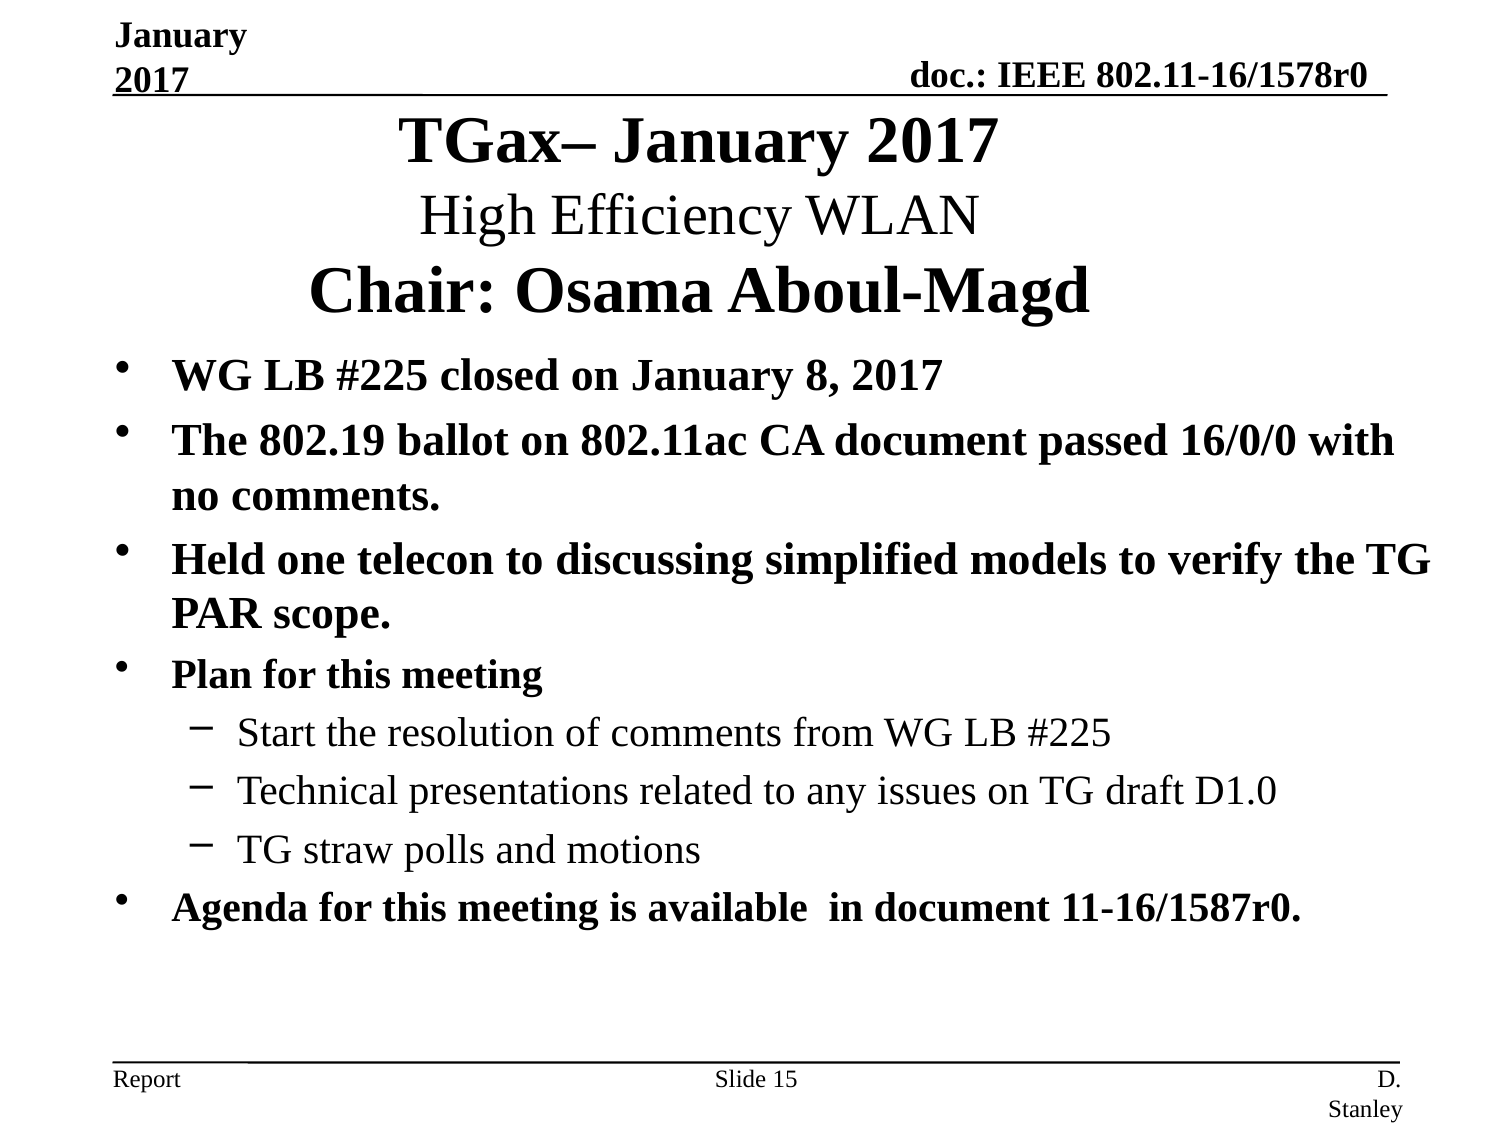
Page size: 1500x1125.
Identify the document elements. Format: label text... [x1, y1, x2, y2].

list WG LB #225 closed on January 8, 2017 The 802.19 ballot on 802.11ac CA document passed 16/0/0 with no comments. Held one telecon to discussing simplified models to verify the TG PAR scope. Plan for this meeting Start the resolution of comments from WG LB #225 Technical presentations related to any issues on TG draft D1.0 TG straw polls and motions Agenda for this meeting is available in document 11-16/1587r0. [99, 337, 1463, 1113]
title TGax– January 2017 High Efficiency WLAN Chair: Osama Aboul-Magd [62, 125, 1338, 388]
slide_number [114, 54, 274, 101]
